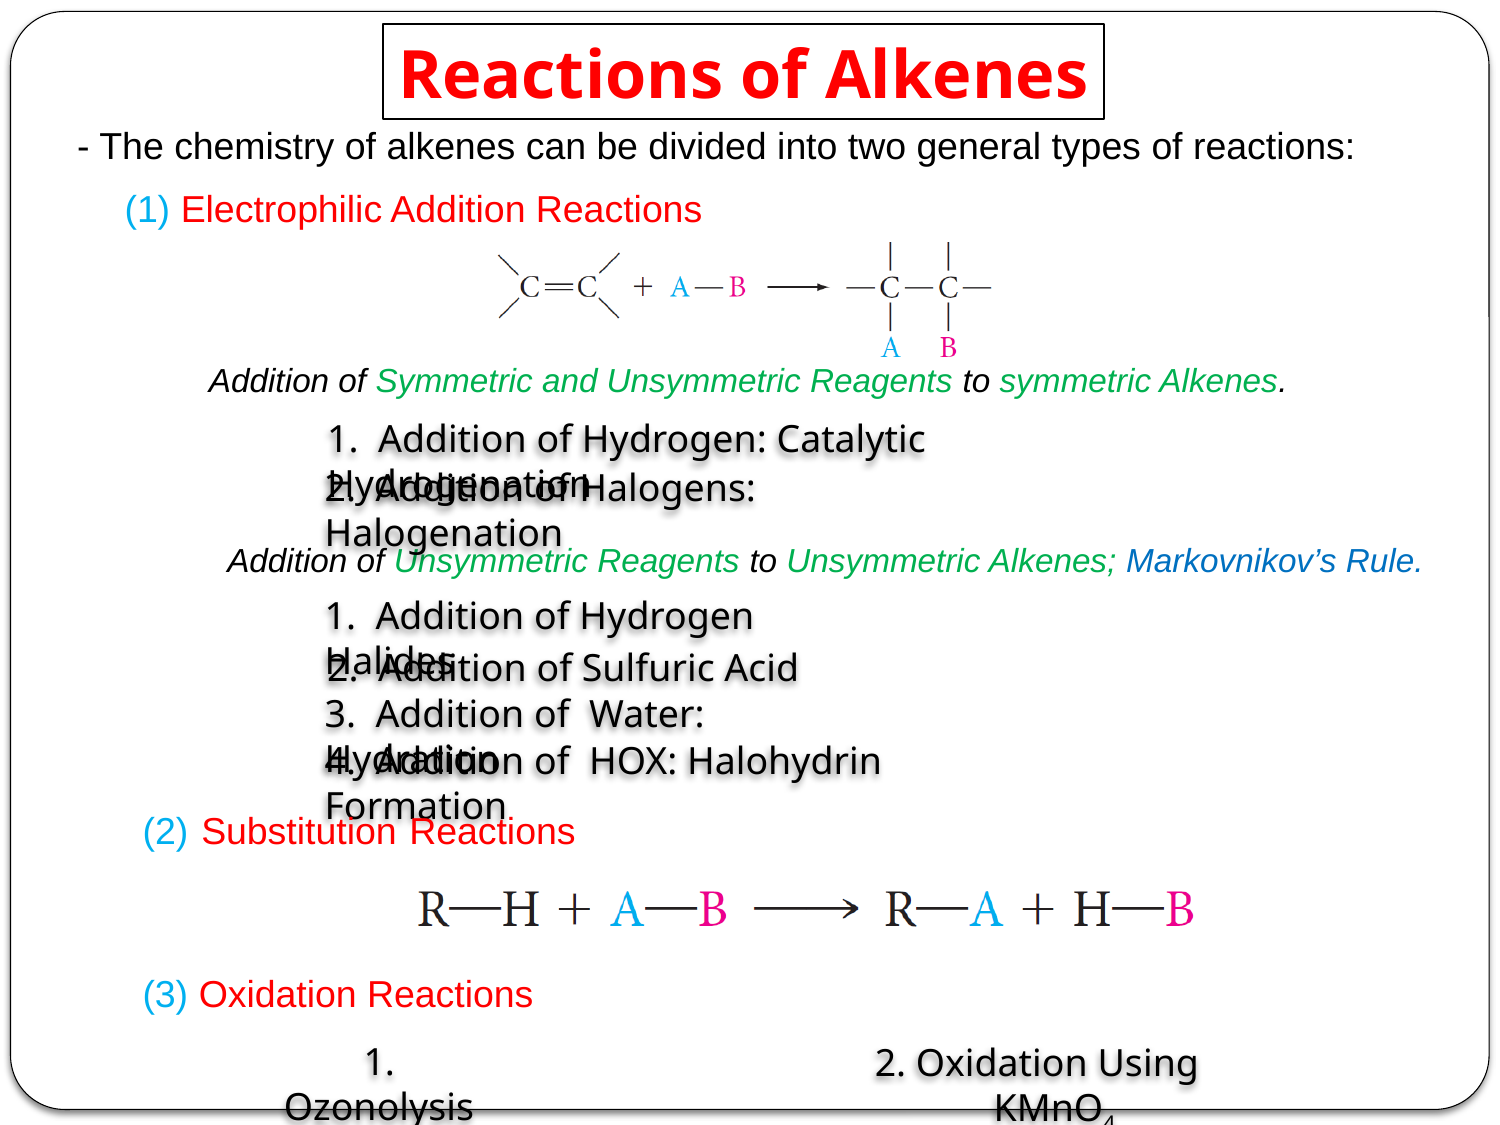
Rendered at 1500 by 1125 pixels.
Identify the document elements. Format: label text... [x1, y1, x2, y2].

text_box 3. Addition of Water: Hydration [309, 682, 805, 728]
text_box Reactions of Alkenes [382, 23, 1105, 115]
picture [491, 238, 1001, 362]
text_box (2) Substitution Reactions [127, 799, 591, 860]
text_box (3) Oxidation Reactions [127, 962, 591, 1023]
text_box 1. Ozonolysis [249, 1030, 509, 1125]
text_box Addition of Unsymmetric Reagents to Unsymmetric Alkenes; Markovnikov’s Rule. [212, 531, 1450, 587]
text_box 1. Addition of Hydrogen Halides [309, 584, 835, 636]
text_box 1. Addition of Hydrogen: Catalytic Hydrogenation [311, 407, 1038, 514]
text_box - The chemistry of alkenes can be divided into two general types of reactions: [62, 115, 1413, 175]
text_box 2. Addition of Halogens: Halogenation [309, 456, 889, 562]
text_box 4. Addition of HOX: Halohydrin Formation [309, 729, 1001, 835]
text_box 2. Addition of Sulfuric Acid [311, 636, 835, 697]
text_box Addition of Symmetric and Unsymmetric Reagents to symmetric Alkenes. [194, 352, 1420, 407]
text_box 2. Oxidation Using KMnO4 [814, 1031, 1260, 1101]
picture [412, 878, 1208, 936]
text_box (1) Electrophilic Addition Reactions [109, 177, 788, 237]
